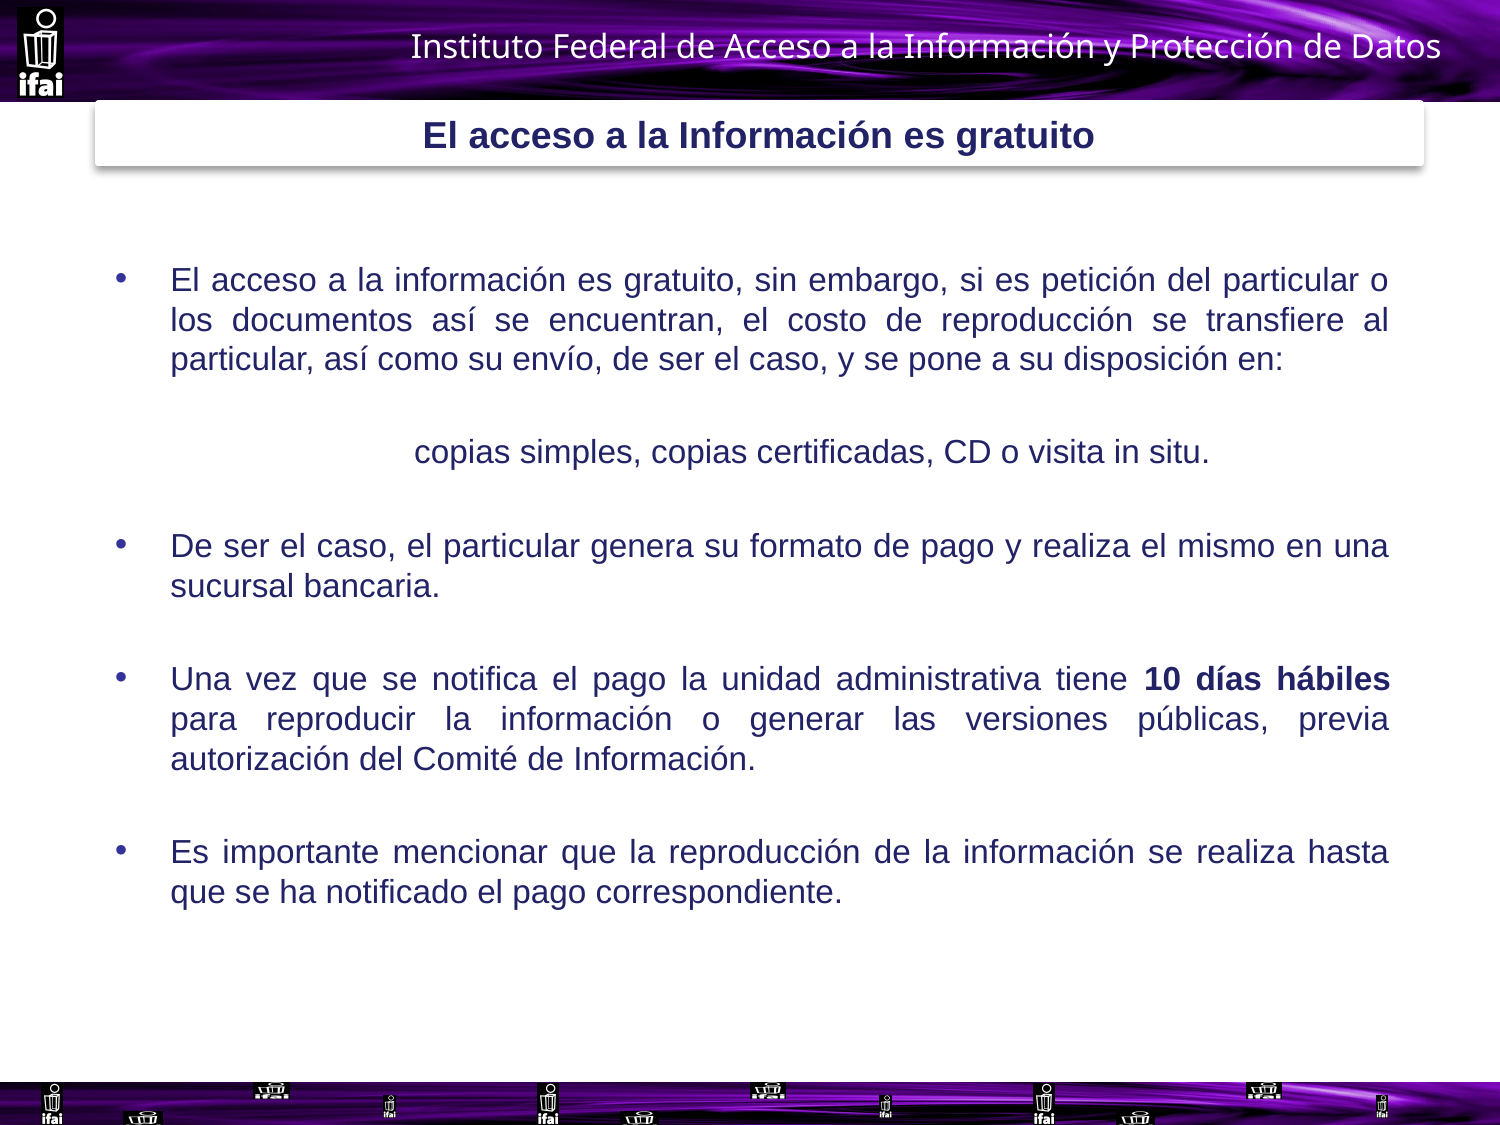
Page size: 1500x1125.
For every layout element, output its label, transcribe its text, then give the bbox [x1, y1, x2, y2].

list El acceso a la información es gratuito, sin embargo, si es petición del particular o los documentos así se encuentran, el costo de reproducción se transfiere al particular, así como su envío, de ser el caso, y se pone a su disposición en: copias simples, copias certificadas, CD o visita in situ. De ser el caso, el particular genera su formato de pago y realiza el mismo en una sucursal bancaria. Una vez que se notifica el pago la unidad administrativa tiene 10 días hábiles para reproducir la información o generar las versiones públicas, previa autorización del Comité de Información. Es importante mencionar que la reproducción de la información se realiza hasta que se ha notificado el pago correspondiente. [98, 193, 1407, 984]
picture [0, 1082, 1500, 1125]
text_box El acceso a la Información es gratuito [95, 100, 1424, 166]
picture [0, 0, 1500, 102]
